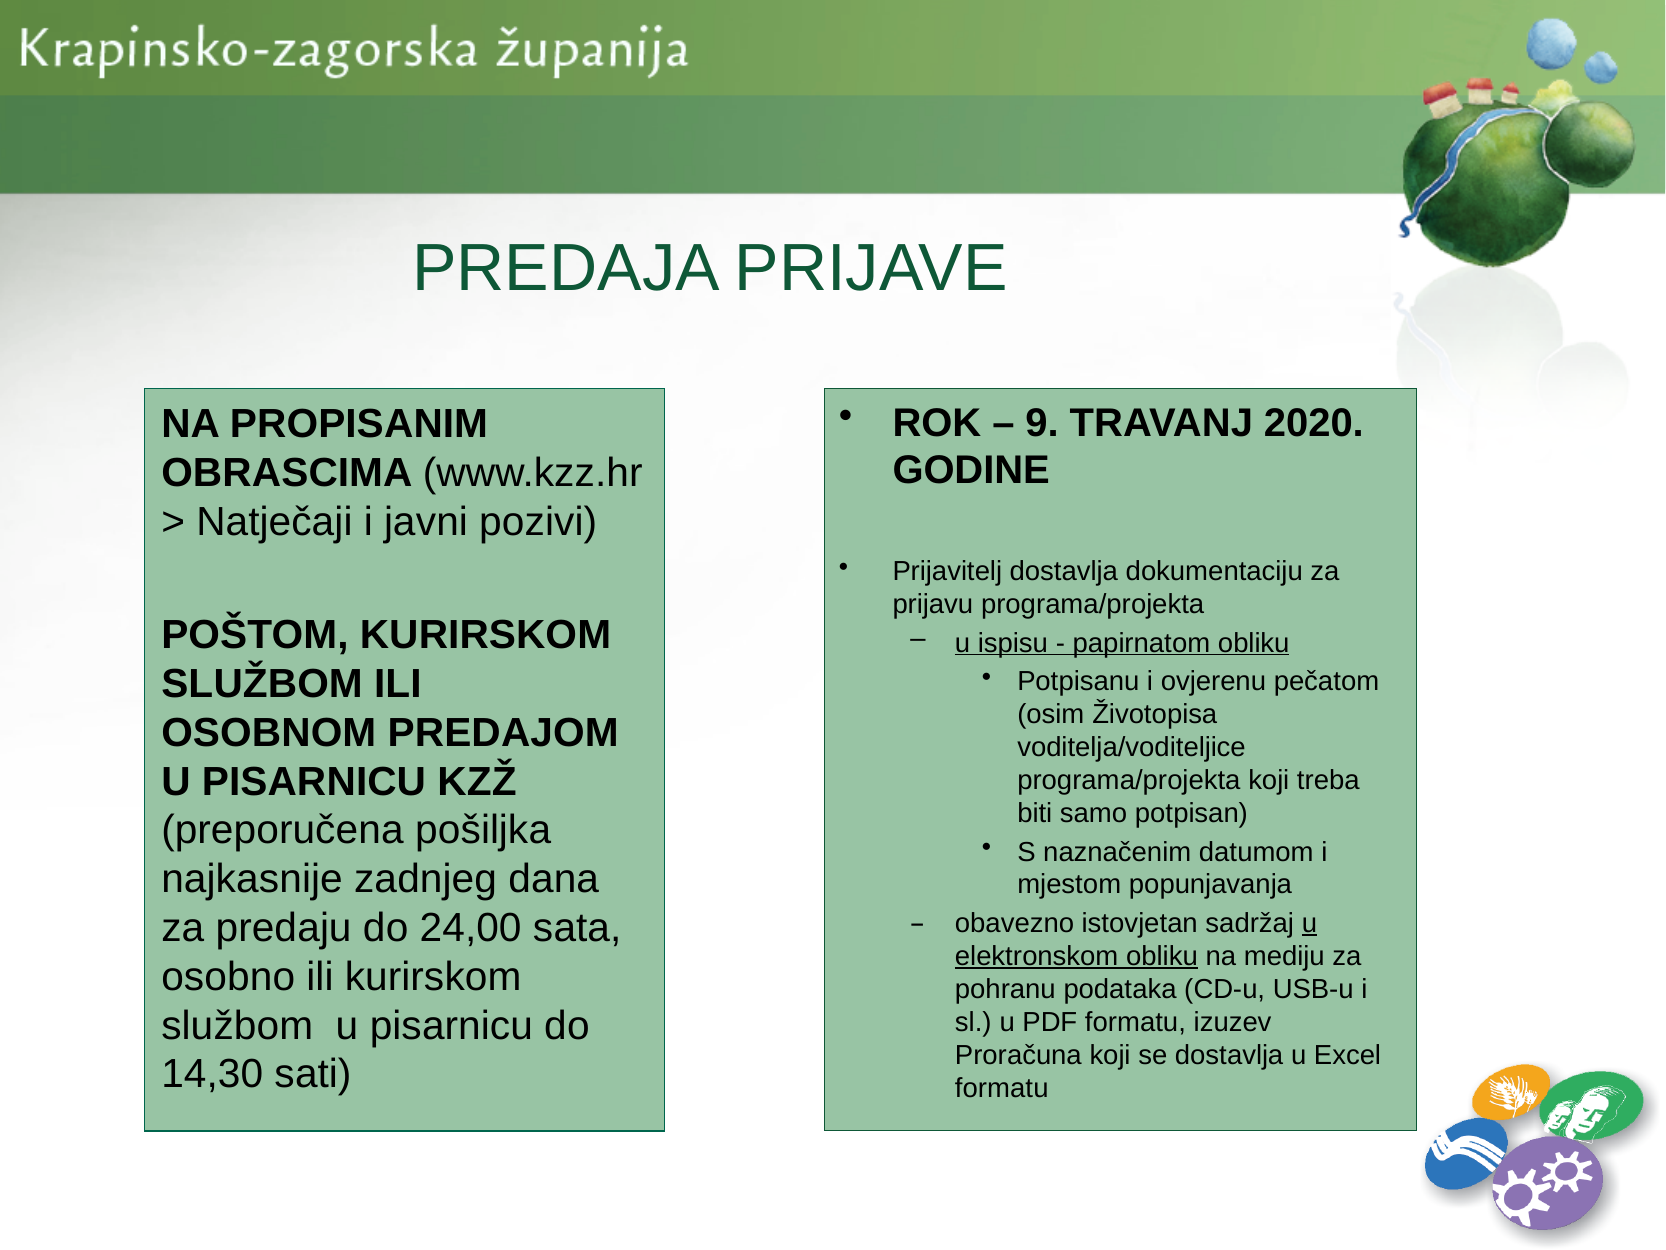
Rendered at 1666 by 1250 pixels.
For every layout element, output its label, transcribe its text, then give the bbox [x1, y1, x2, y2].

list PREDAJA PRIJAVE [62, 215, 1666, 1186]
text_box NA PROPISANIM OBRASCIMA (www.kzz.hr > Natječaji i javni pozivi) POŠTOM, KURIRSKOM SLUŽBOM ILI OSOBNOM PREDAJOM U PISARNICU KZŽ (preporučena pošiljka najkasnije zadnjeg dana za predaju do 24,00 sata, osobno ili kurirskom službom u pisarnicu do 14,30 sati) [144, 388, 665, 1131]
picture [0, 0, 1666, 1250]
text_box ROK – 9. TRAVANJ 2020. GODINE Prijavitelj dostavlja dokumentaciju za prijavu programa/projekta u ispisu - papirnatom obliku Potpisanu i ovjerenu pečatom (osim Životopisa voditelja/voditeljice programa/projekta koji treba biti samo potpisan) S naznačenim datumom i mjestom popunjavanja obavezno istovjetan sadržaj u elektronskom obliku na mediju za pohranu podataka (CD-u, USB-u i sl.) u PDF formatu, izuzev Proračuna koji se dostavlja u Excel formatu [824, 388, 1417, 1131]
